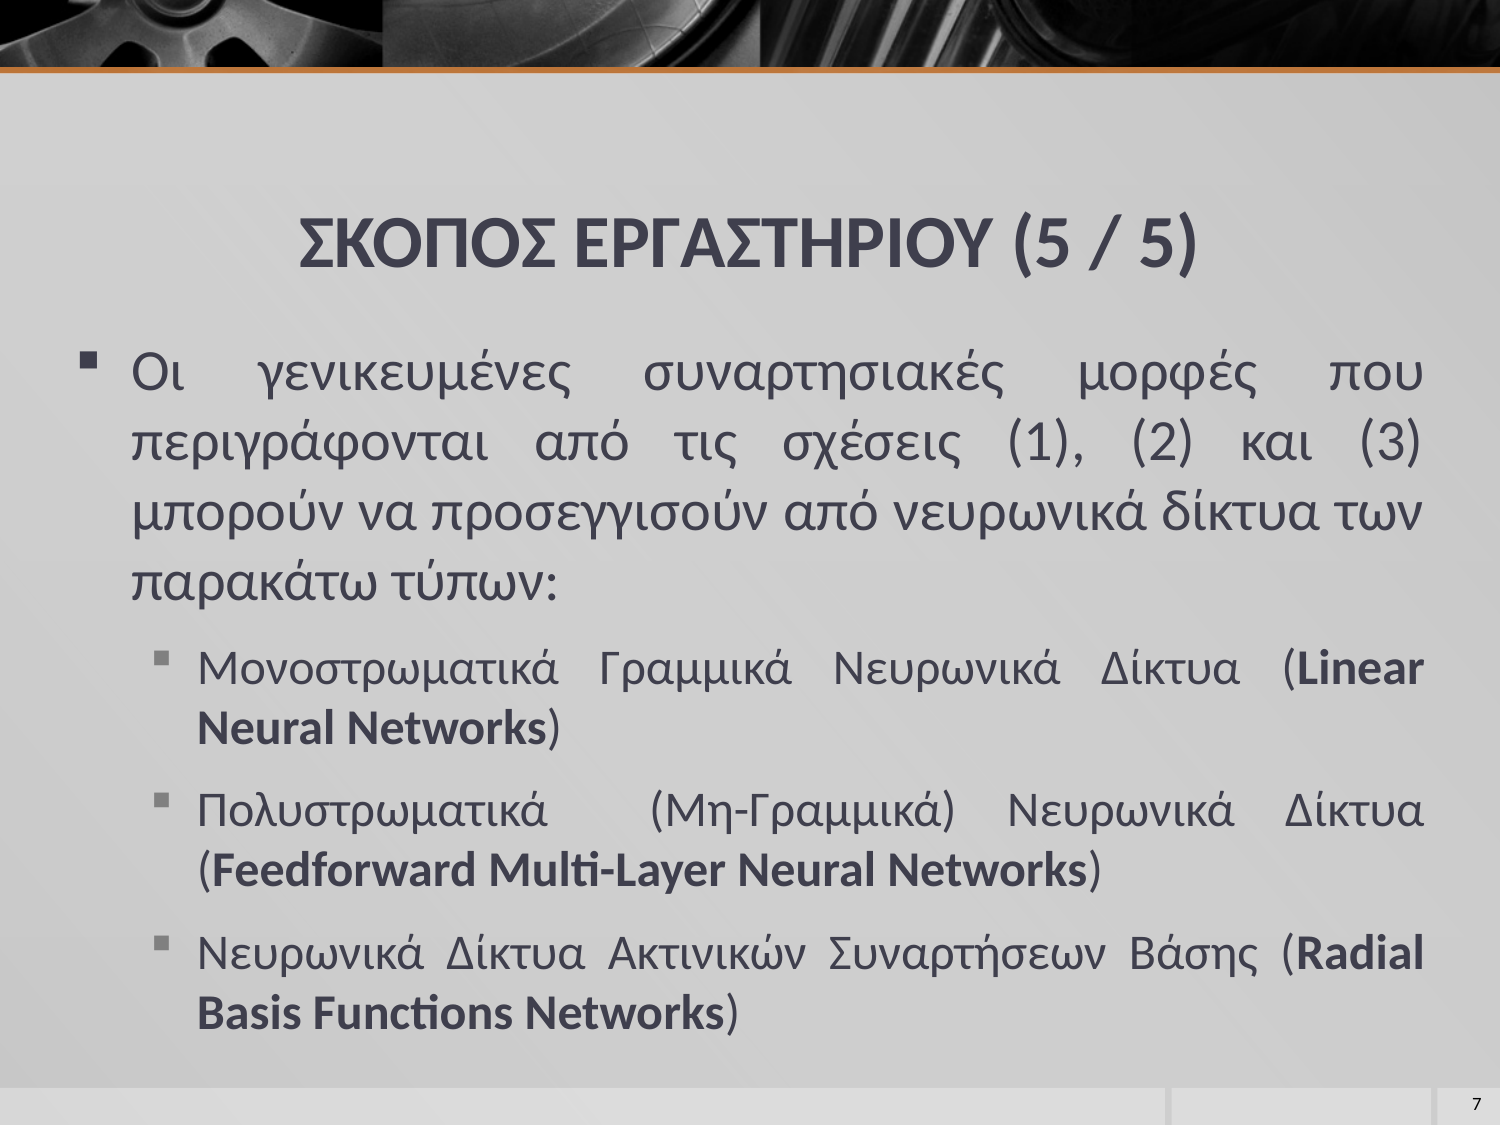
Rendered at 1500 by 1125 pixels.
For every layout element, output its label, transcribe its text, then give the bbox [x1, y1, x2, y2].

slide_number 7 [1434, 1084, 1497, 1122]
picture [0, 0, 1500, 67]
list Οι γενικευμένες συναρτησιακές μορφές που περιγράφονται από τις σχέσεις (1), (2) και (3) μπορούν να προσεγγισούν από νευρωνικά δίκτυα των παρακάτω τύπων: Μονοστρωματικά Γραμμικά Νευρωνικά Δίκτυα (Linear Neural Networks) Πολυστρωματικά (Μη-Γραμμικά) Νευρωνικά Δίκτυα (Feedforward Multi-Layer Neural Networks) Νευρωνικά Δίκτυα Ακτινικών Συναρτήσεων Βάσης (Radial Basis Functions Networks) [75, 324, 1425, 1083]
title ΣΚΟΠΟΣ ΕΡΓΑΣΤΗΡΙΟΥ (5 / 5) [75, 162, 1425, 313]
